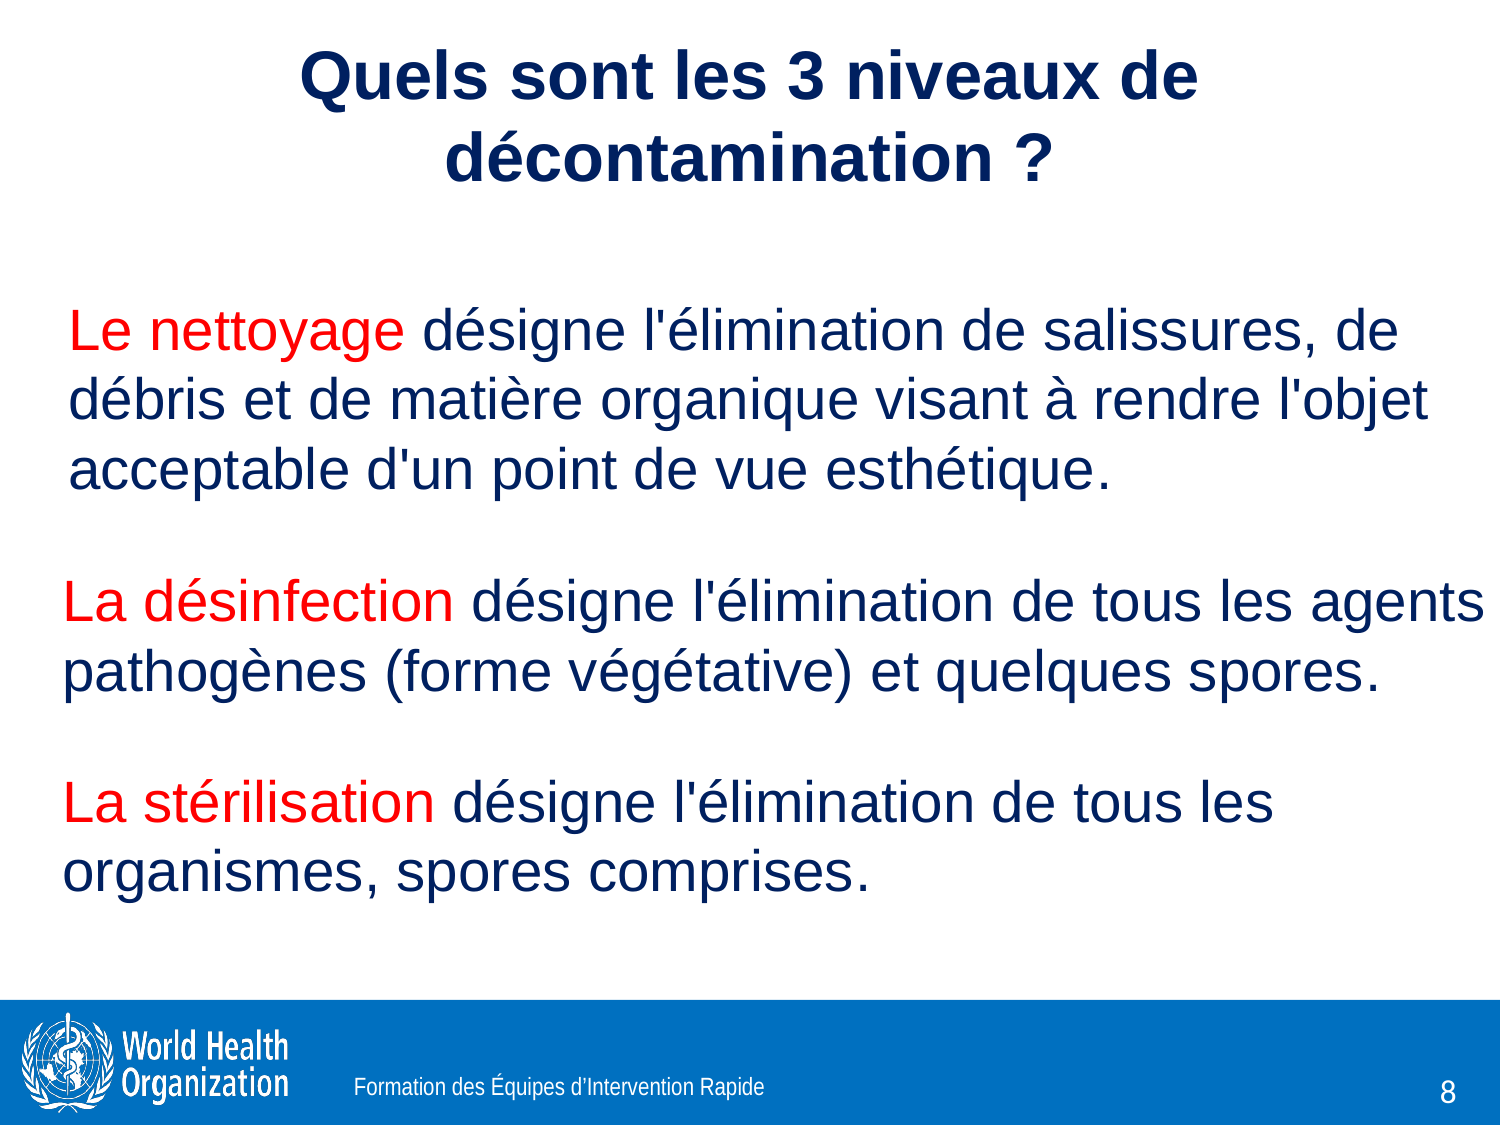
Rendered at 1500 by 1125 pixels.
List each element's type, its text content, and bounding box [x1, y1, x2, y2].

text_box La désinfection désigne l'élimination de tous les agents pathogènes (forme végétative) et quelques spores.. [62, 562, 1500, 703]
picture [21, 1012, 288, 1113]
text_box La stérilisation désigne l'élimination de tous les organismes, spores comprises. [62, 763, 1500, 904]
list Le nettoyage désigne l'élimination de salissures, de débris et de matière organique visant à rendre l'objet acceptable d'un point de vue esthétique. [53, 284, 1491, 497]
title Quels sont les 3 niveaux de décontamination ? [0, 19, 1500, 207]
